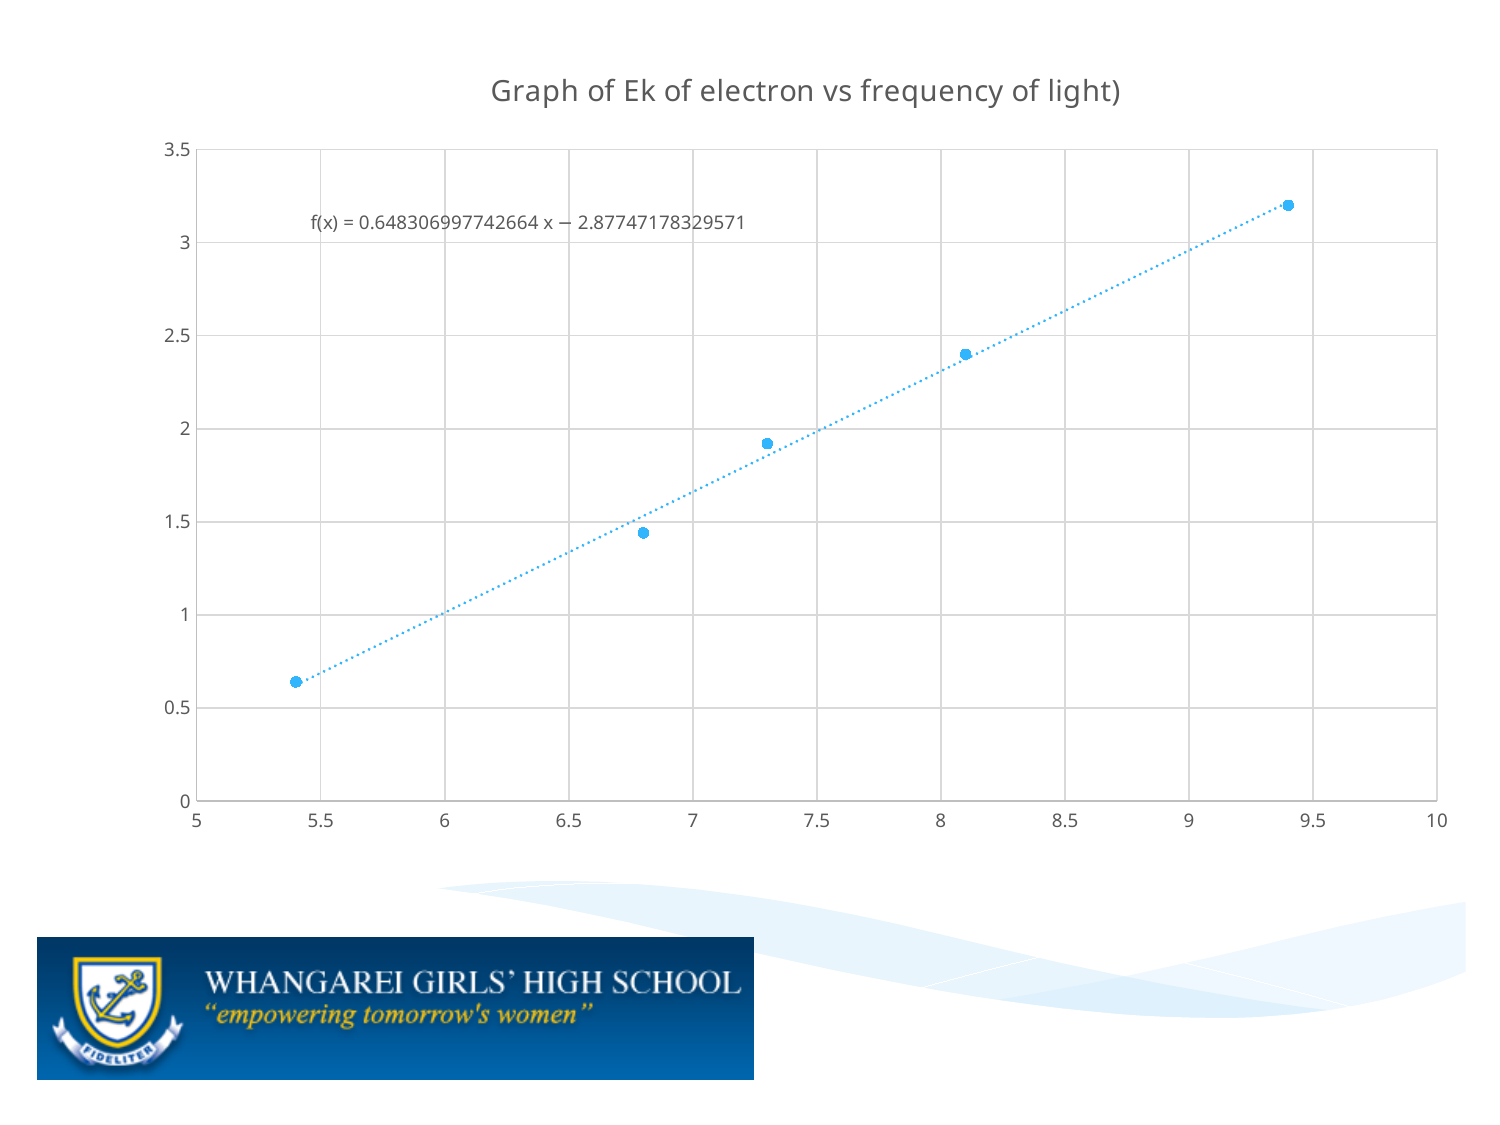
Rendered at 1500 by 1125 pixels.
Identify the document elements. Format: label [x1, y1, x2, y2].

picture [37, 937, 754, 1080]
chart [137, 37, 1476, 851]
